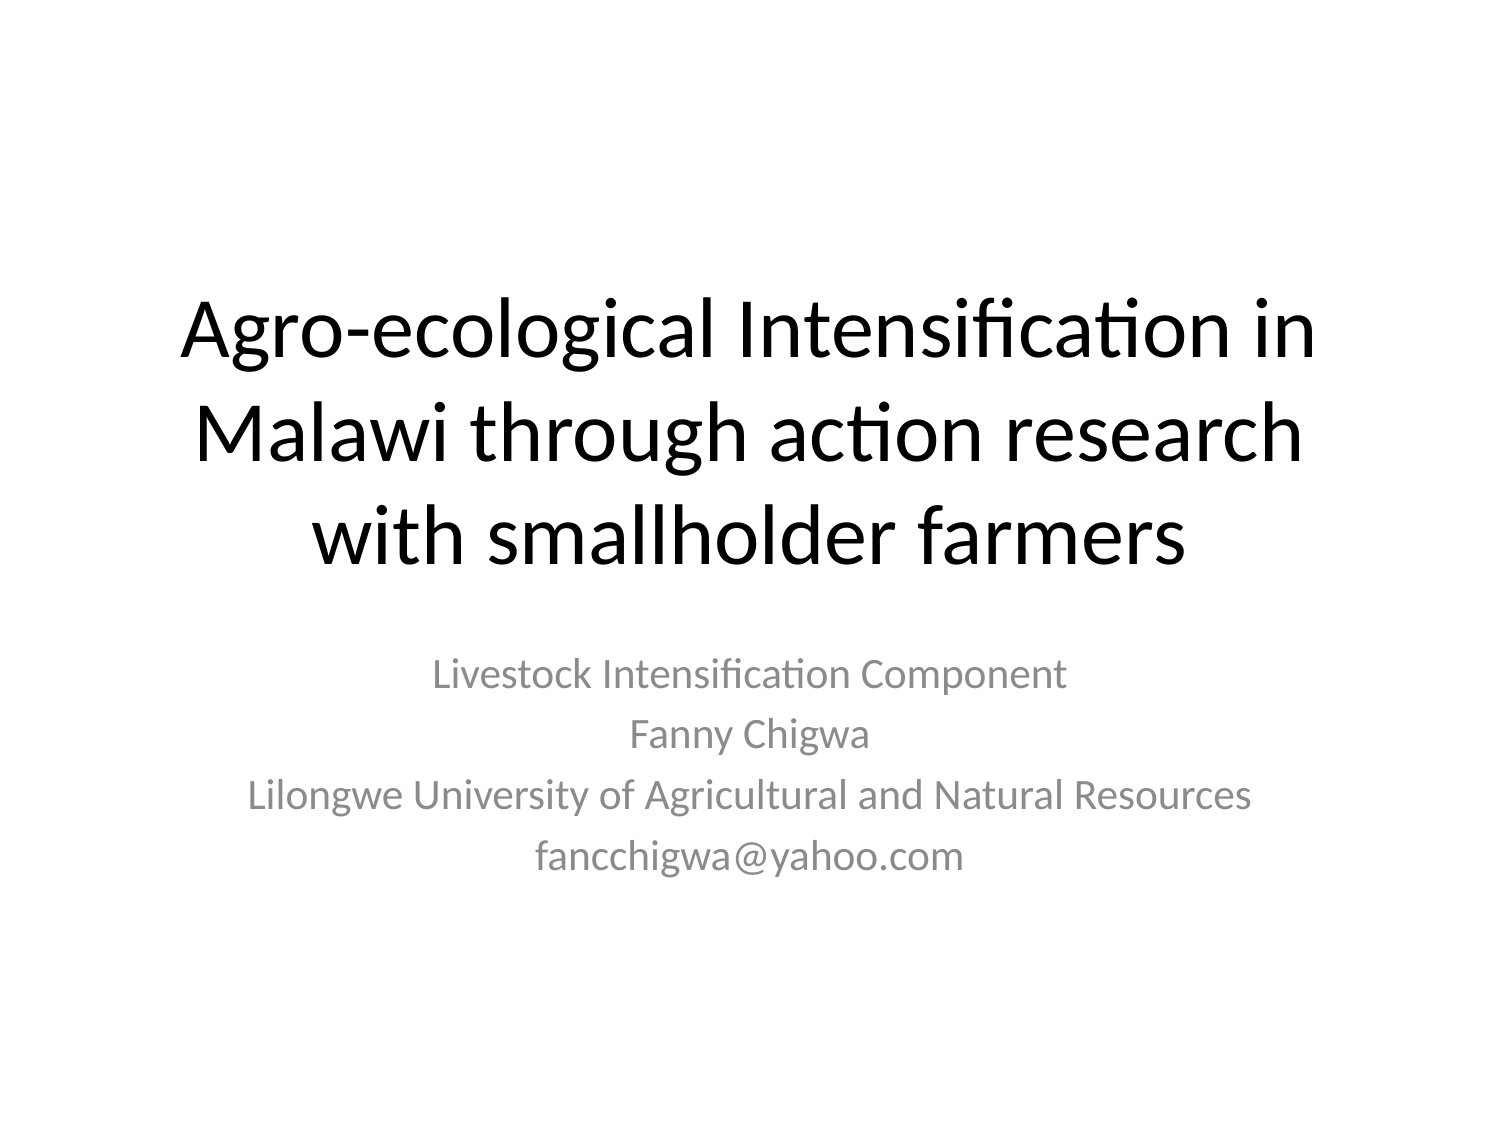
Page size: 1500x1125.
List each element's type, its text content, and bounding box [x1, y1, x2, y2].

subtitle Livestock Intensification Component Fanny Chigwa Lilongwe University of Agricultural and Natural Resources fancchigwa@yahoo.com [225, 637, 1275, 925]
title Agro-ecological Intensification in Malawi through action research with smallholder farmers [112, 262, 1388, 591]
